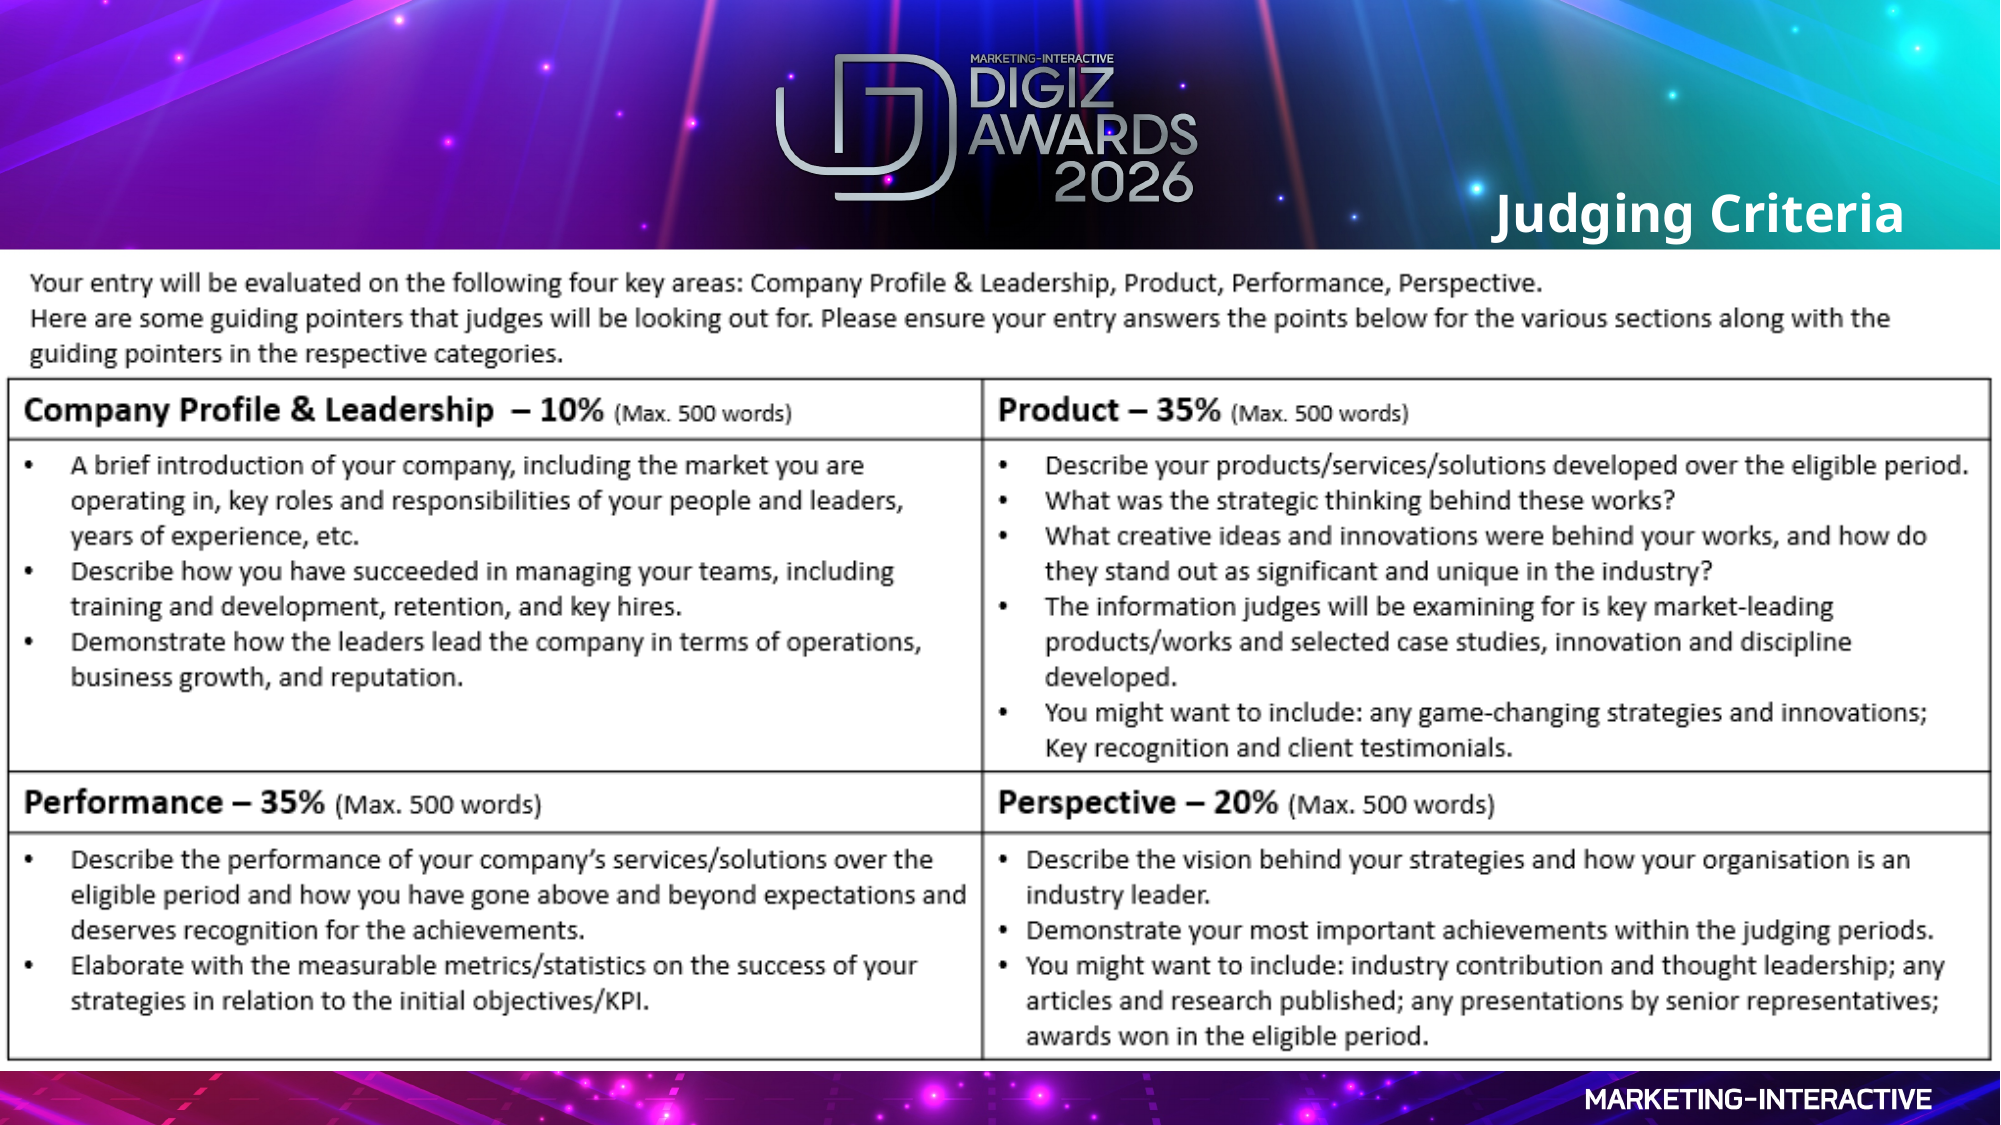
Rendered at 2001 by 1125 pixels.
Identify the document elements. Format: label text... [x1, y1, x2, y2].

text_box Judging Criteria [1480, 168, 2000, 255]
picture [0, 0, 2000, 1125]
